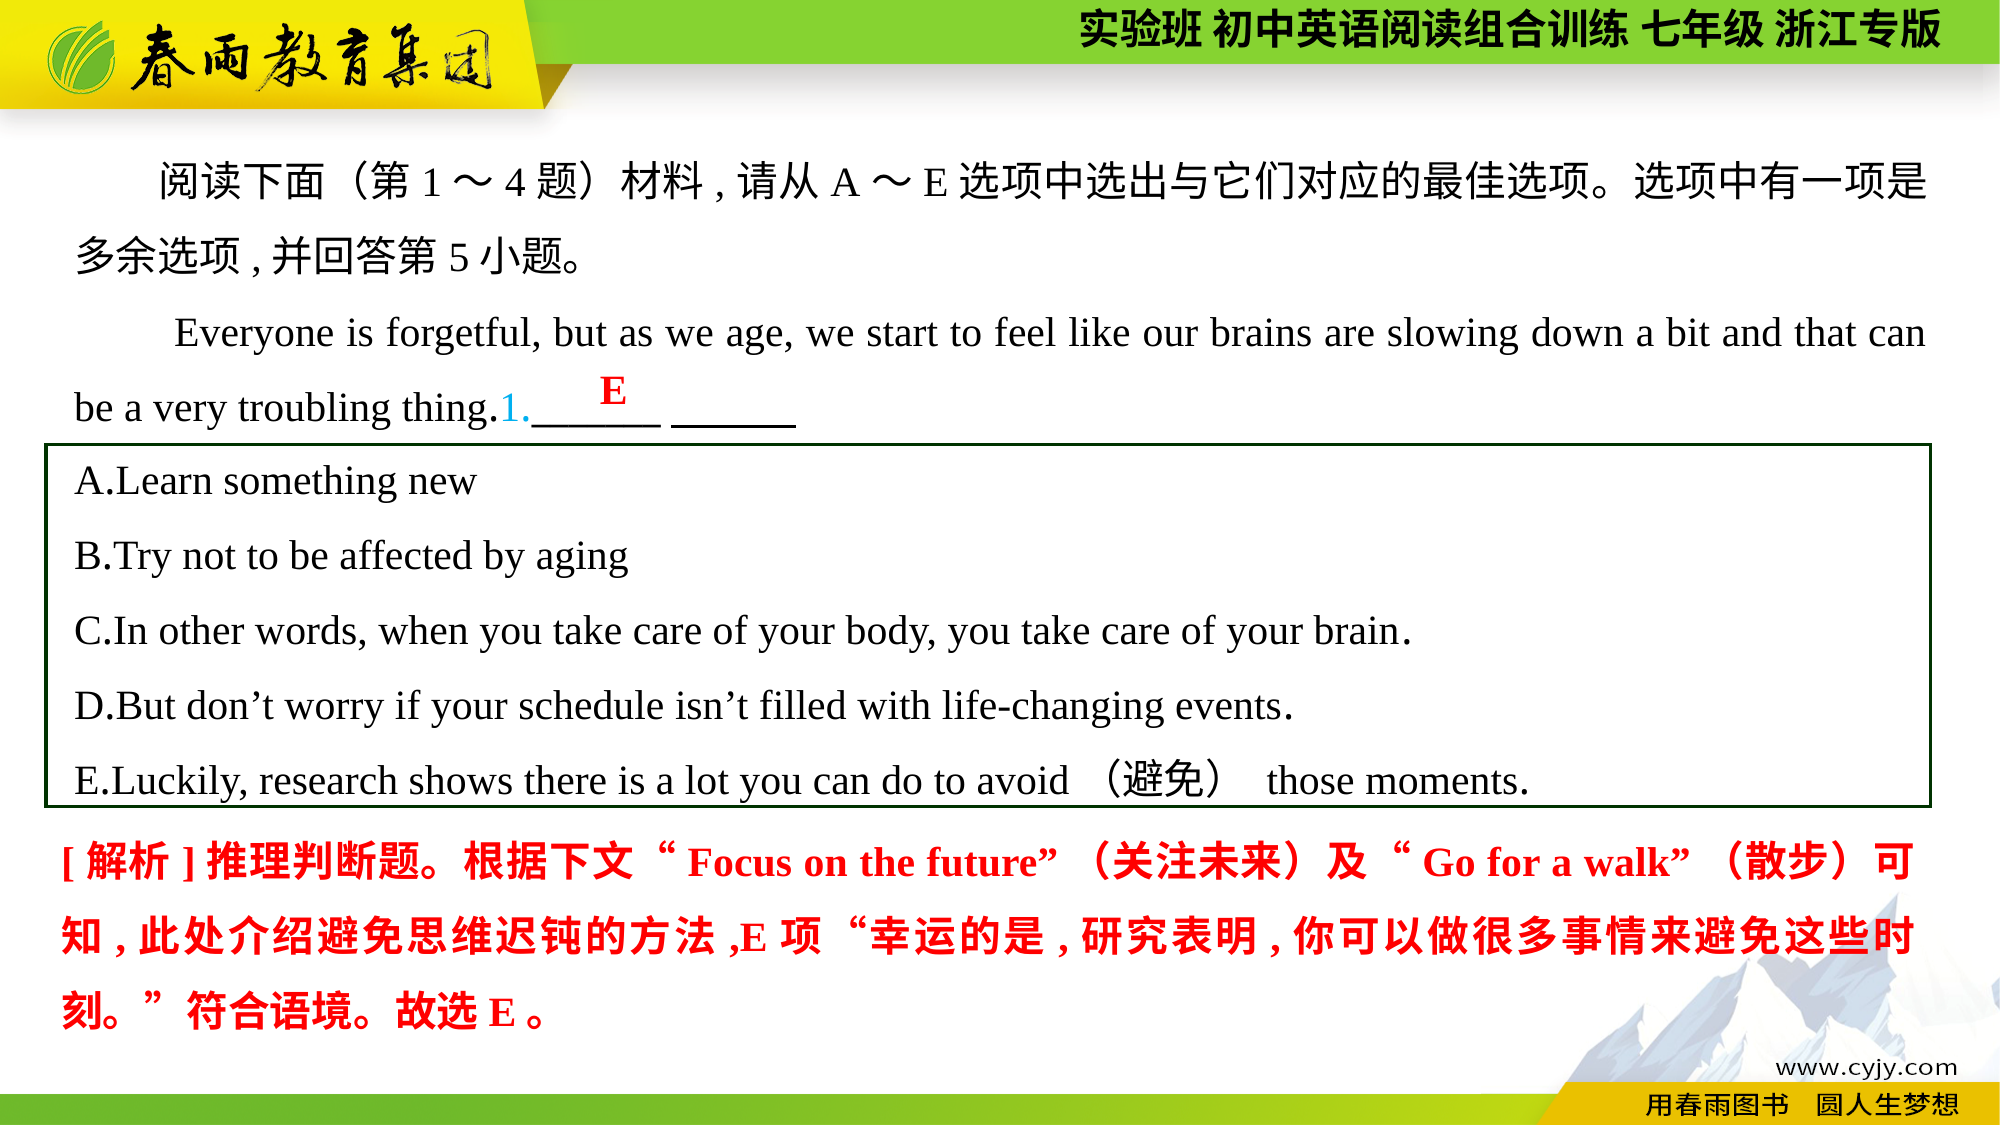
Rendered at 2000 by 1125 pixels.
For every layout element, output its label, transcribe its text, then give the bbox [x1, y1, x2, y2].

text_box E [574, 355, 644, 420]
text_box [46, 444, 1931, 807]
text_box [解析]推理判断题。根据下文“Focus on the future”（关注未来）及“Go for a walk”（散步）可知,此处介绍避免思维迟钝的方法,E项“幸运的是,研究表明,你可以做很多事情来避免这些时刻。”符合语境。故选E。 [46, 807, 1931, 1043]
picture [0, 0, 2000, 1125]
text_box A.Learn something new B.Try not to be affected by aging C.In other words, when you take care of your body, you take care of your brain. D.But don’t worry if your schedule isn’t filled with life-changing events. E.Luckily, research shows there is a lot you can do to avoid（避免） those moments. [59, 420, 1944, 811]
list 阅读下面（第1～4题）材料,请从A～E选项中选出与它们对应的最佳选项。选项中有一项是多余选项,并回答第5小题。 Everyone is forgetful, but as we age, we start to feel like our brains are slowing down a bit and that can be a very troubling thing.1._______ [59, 122, 1944, 420]
